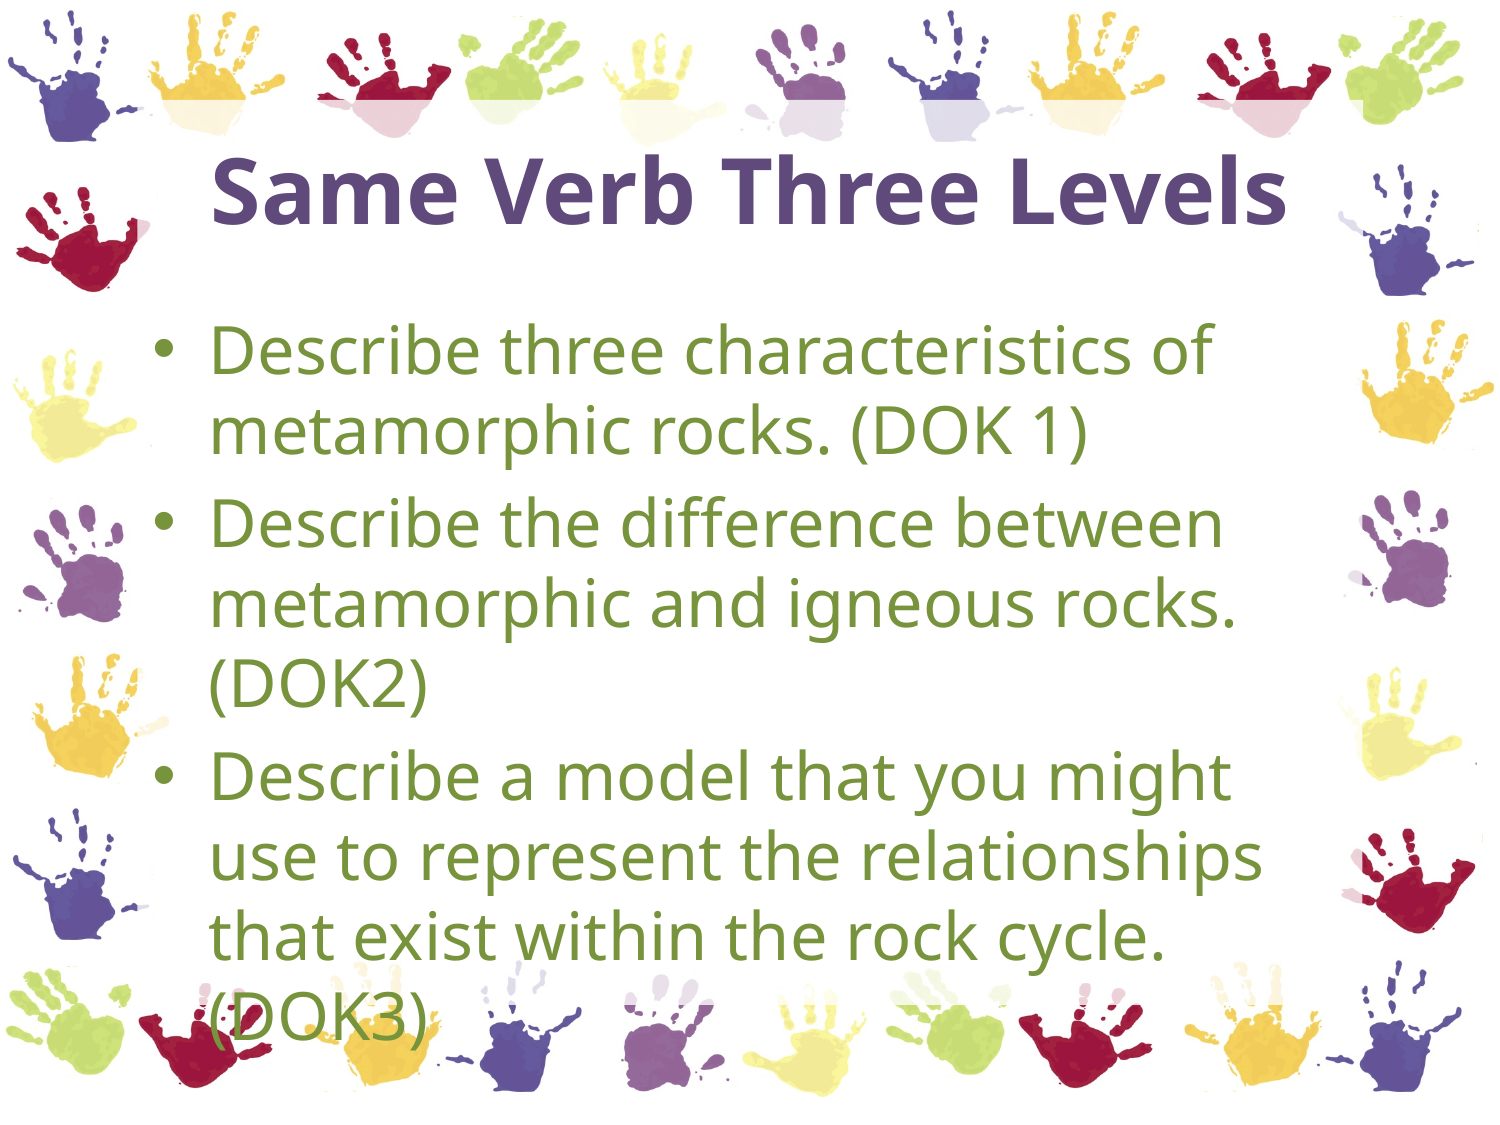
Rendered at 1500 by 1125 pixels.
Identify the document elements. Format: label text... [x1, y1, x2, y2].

picture [3, 6, 291, 142]
picture [1363, 314, 1500, 450]
picture [16, 498, 137, 631]
picture [600, 18, 869, 99]
picture [1333, 160, 1479, 296]
picture [23, 648, 137, 784]
picture [600, 1005, 869, 1100]
picture [3, 966, 284, 1089]
picture [1185, 16, 1466, 139]
picture [8, 804, 137, 940]
picture [883, 6, 1171, 99]
picture [4, 170, 158, 293]
picture [1178, 956, 1466, 1092]
picture [883, 1005, 1164, 1089]
picture [305, 16, 586, 99]
picture [298, 1005, 586, 1092]
picture [1363, 484, 1472, 616]
title Same Verb Three Levels [137, 99, 1364, 275]
list Describe three characteristics of metamorphic rocks. (DOK 1) Describe the difference between metamorphic and igneous rocks. (DOK2) Describe a model that you might use to represent the relationships that exist within the rock cycle. (DOK3) [137, 299, 1363, 1005]
picture [10, 334, 137, 466]
picture [1363, 812, 1483, 935]
picture [1363, 652, 1477, 784]
